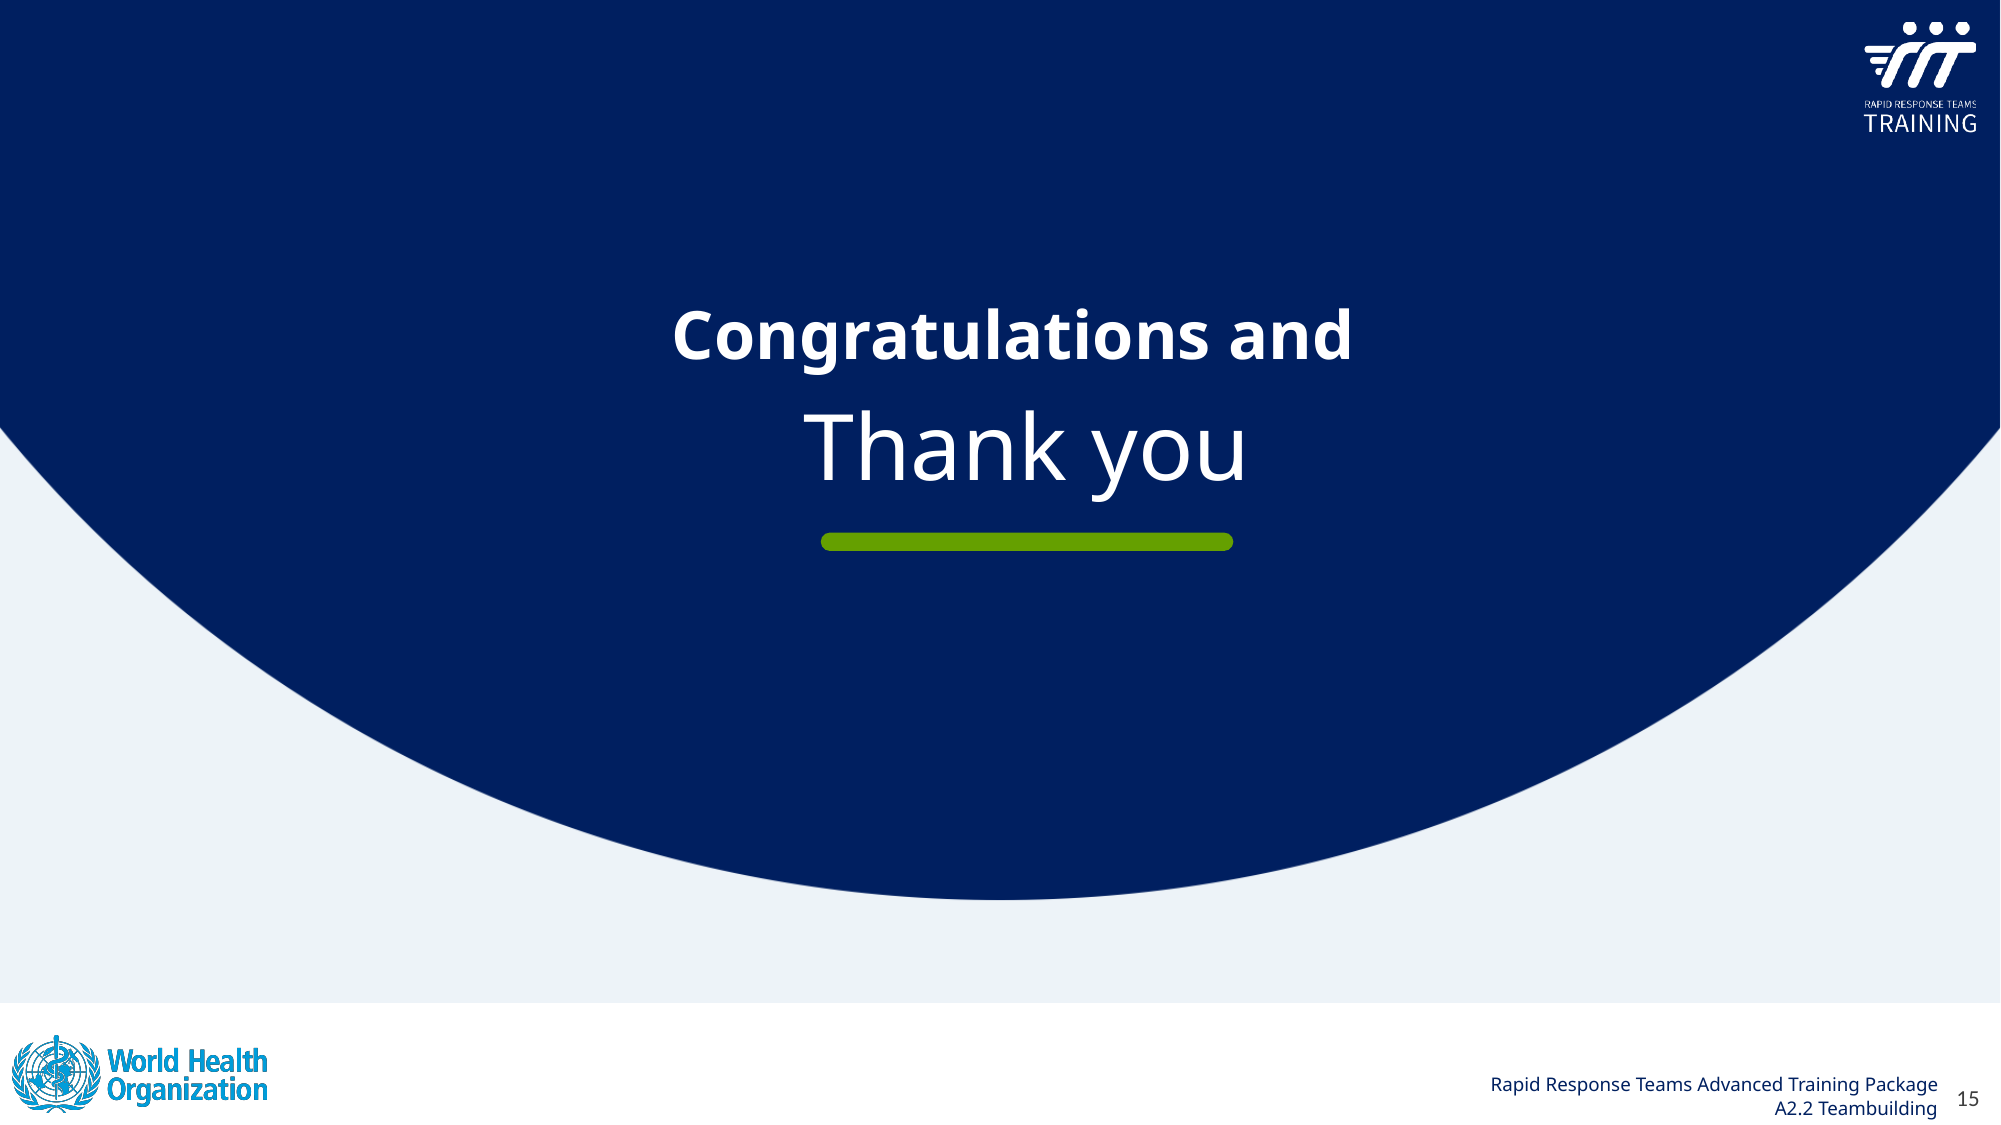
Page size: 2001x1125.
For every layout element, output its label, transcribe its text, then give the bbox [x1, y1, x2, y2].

picture [12, 1083, 48, 1113]
picture [12, 1035, 54, 1068]
picture [71, 1053, 90, 1091]
picture [46, 1056, 54, 1062]
text_box Congratulations and [523, 267, 1521, 408]
picture [36, 1088, 78, 1105]
picture [30, 1083, 37, 1091]
picture [34, 1054, 43, 1078]
picture [24, 1054, 36, 1087]
picture [40, 1062, 47, 1070]
picture [22, 1062, 26, 1077]
picture [59, 1035, 267, 1113]
picture [0, 0, 2001, 1003]
picture [50, 1108, 62, 1113]
